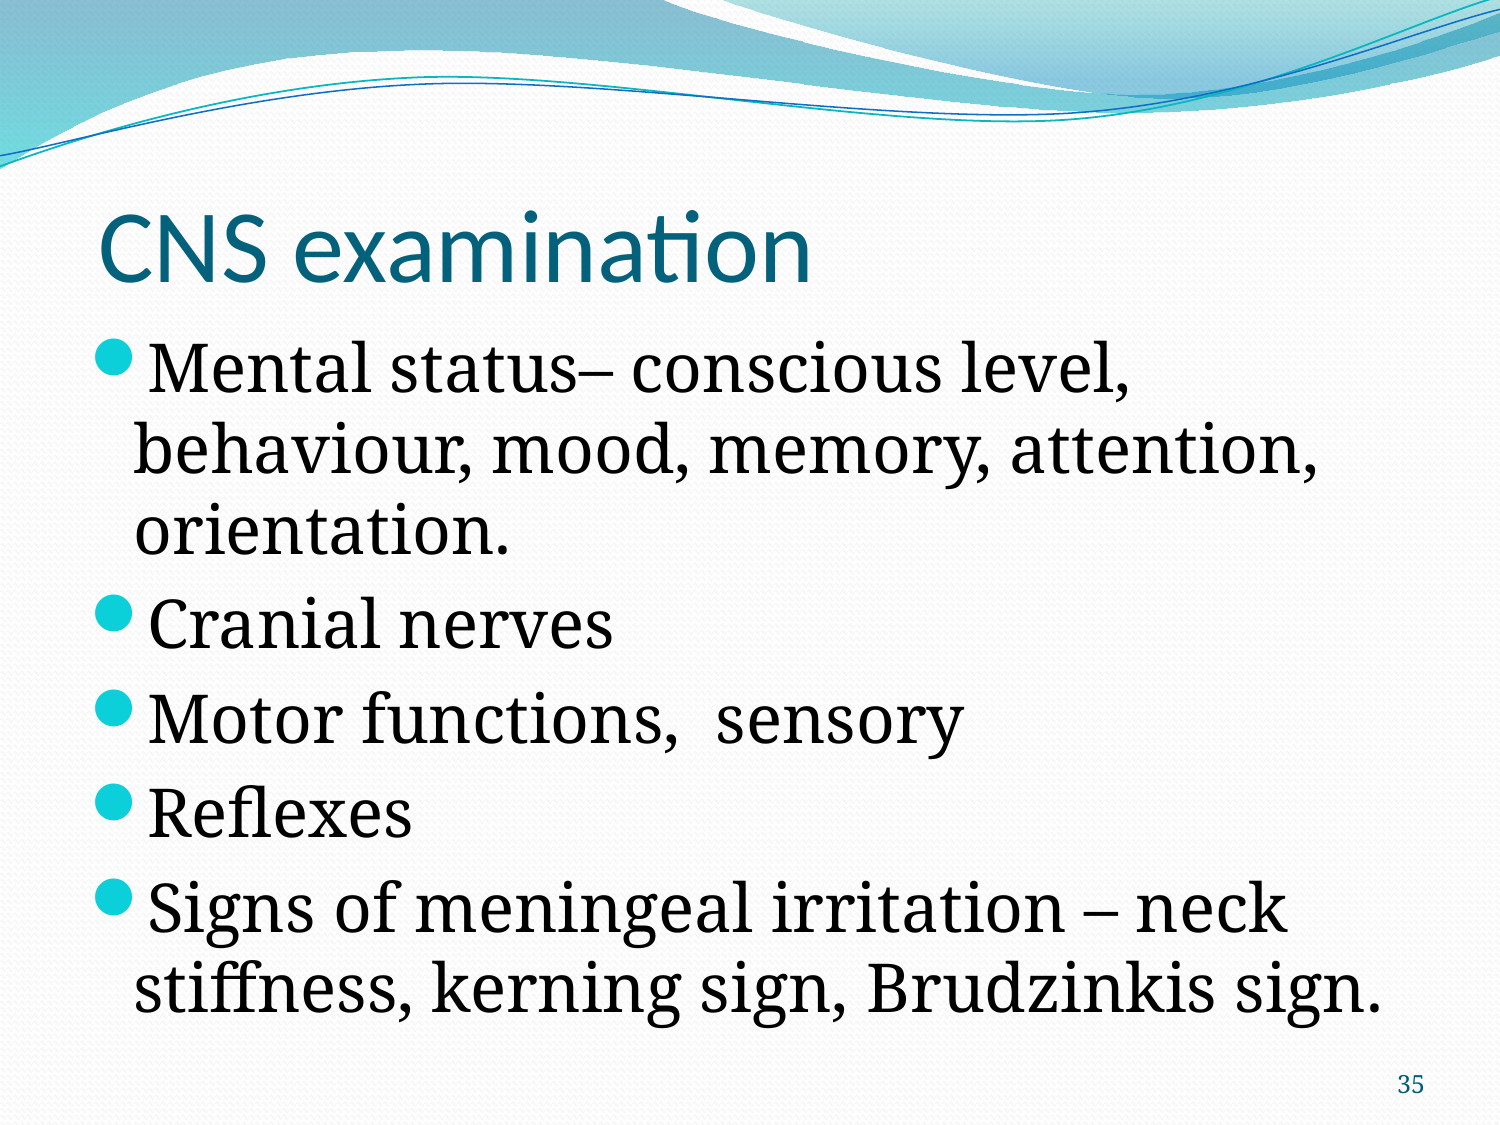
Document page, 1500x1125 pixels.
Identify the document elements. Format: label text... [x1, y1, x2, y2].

slide_number 35 [1299, 1042, 1425, 1103]
title CNS examination [75, 115, 1425, 303]
list Mental status– conscious level, behaviour, mood, memory, attention, orientation. Cranial nerves Motor functions, sensory Reflexes Signs of meningeal irritation – neck stiffness, kerning sign, Brudzinkis sign. [75, 317, 1425, 1038]
